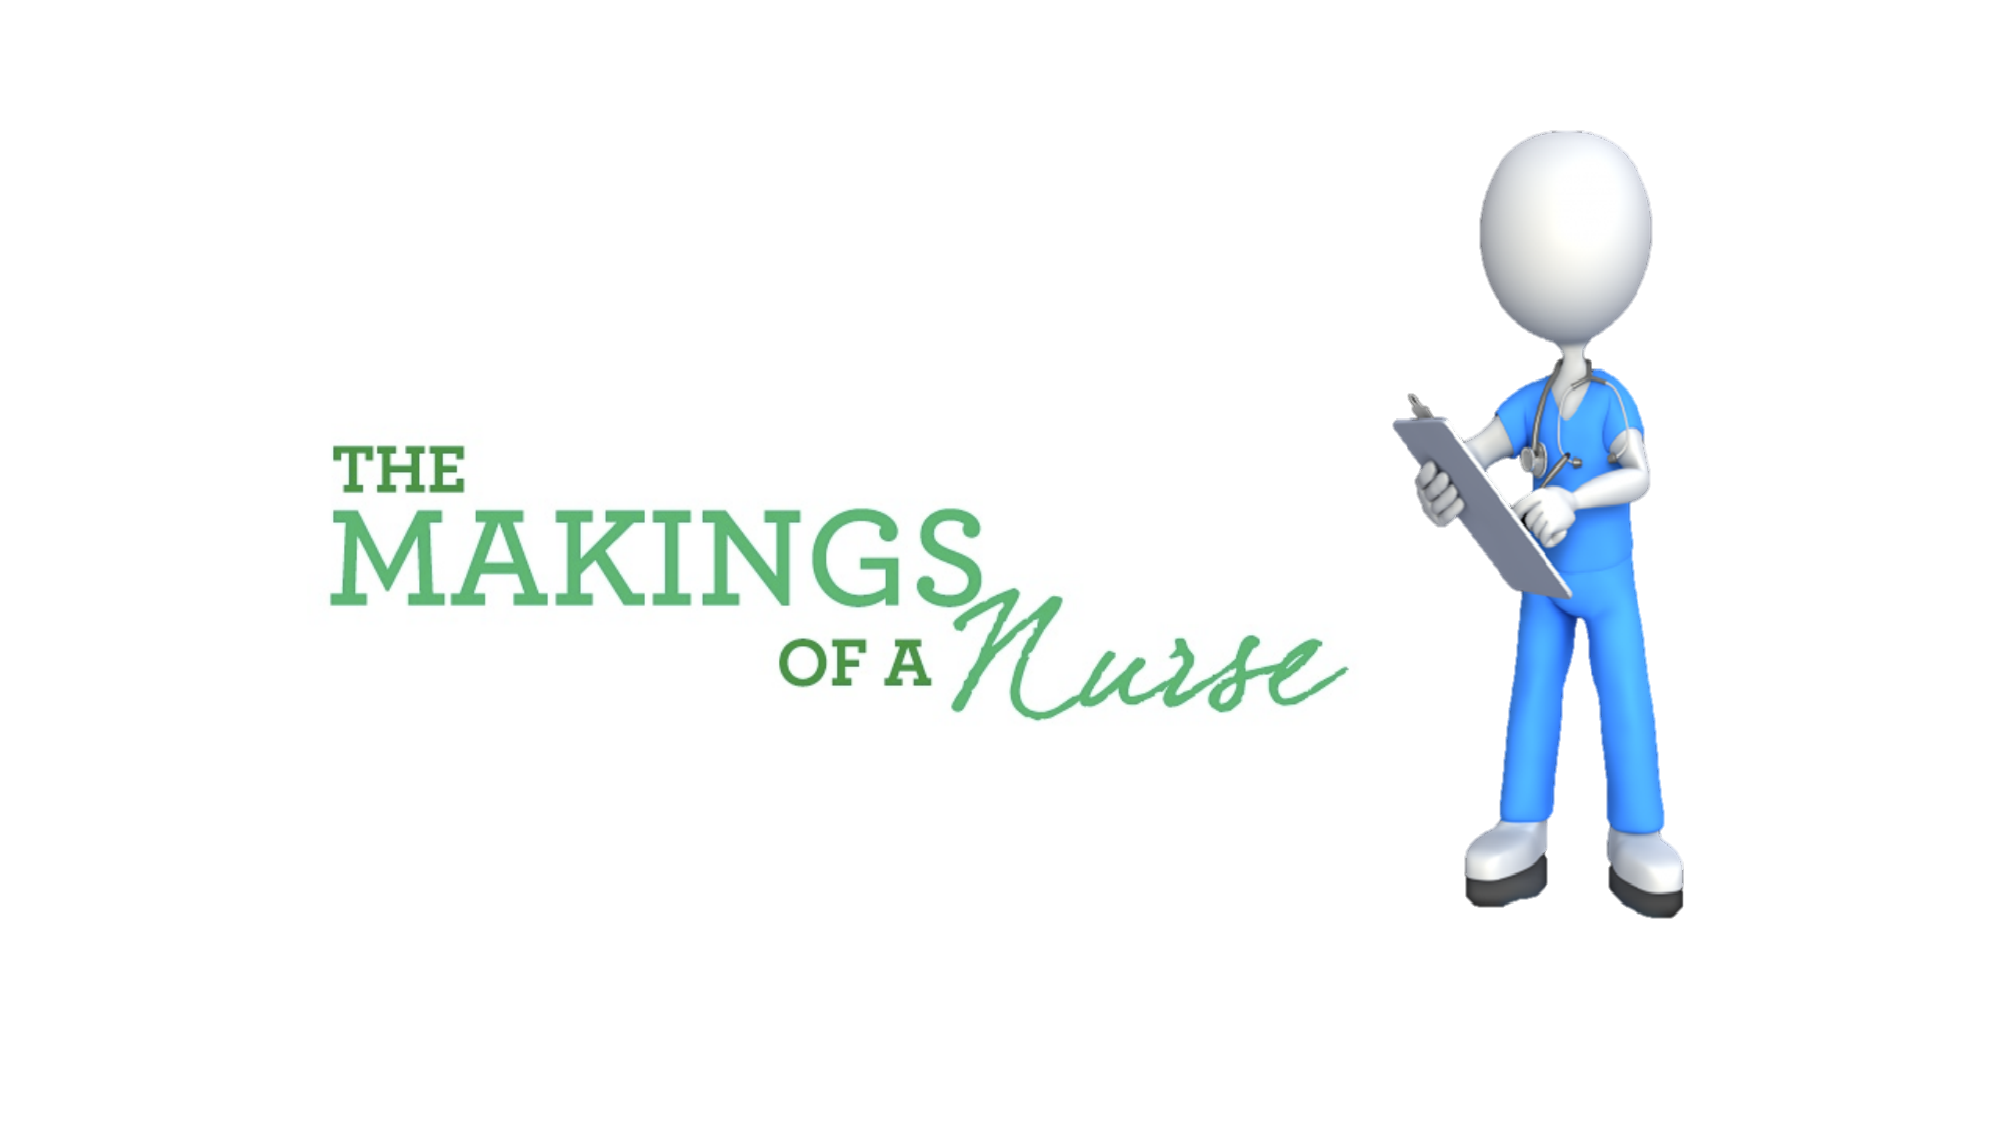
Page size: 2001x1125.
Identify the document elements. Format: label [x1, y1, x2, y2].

picture [307, 119, 1729, 1039]
